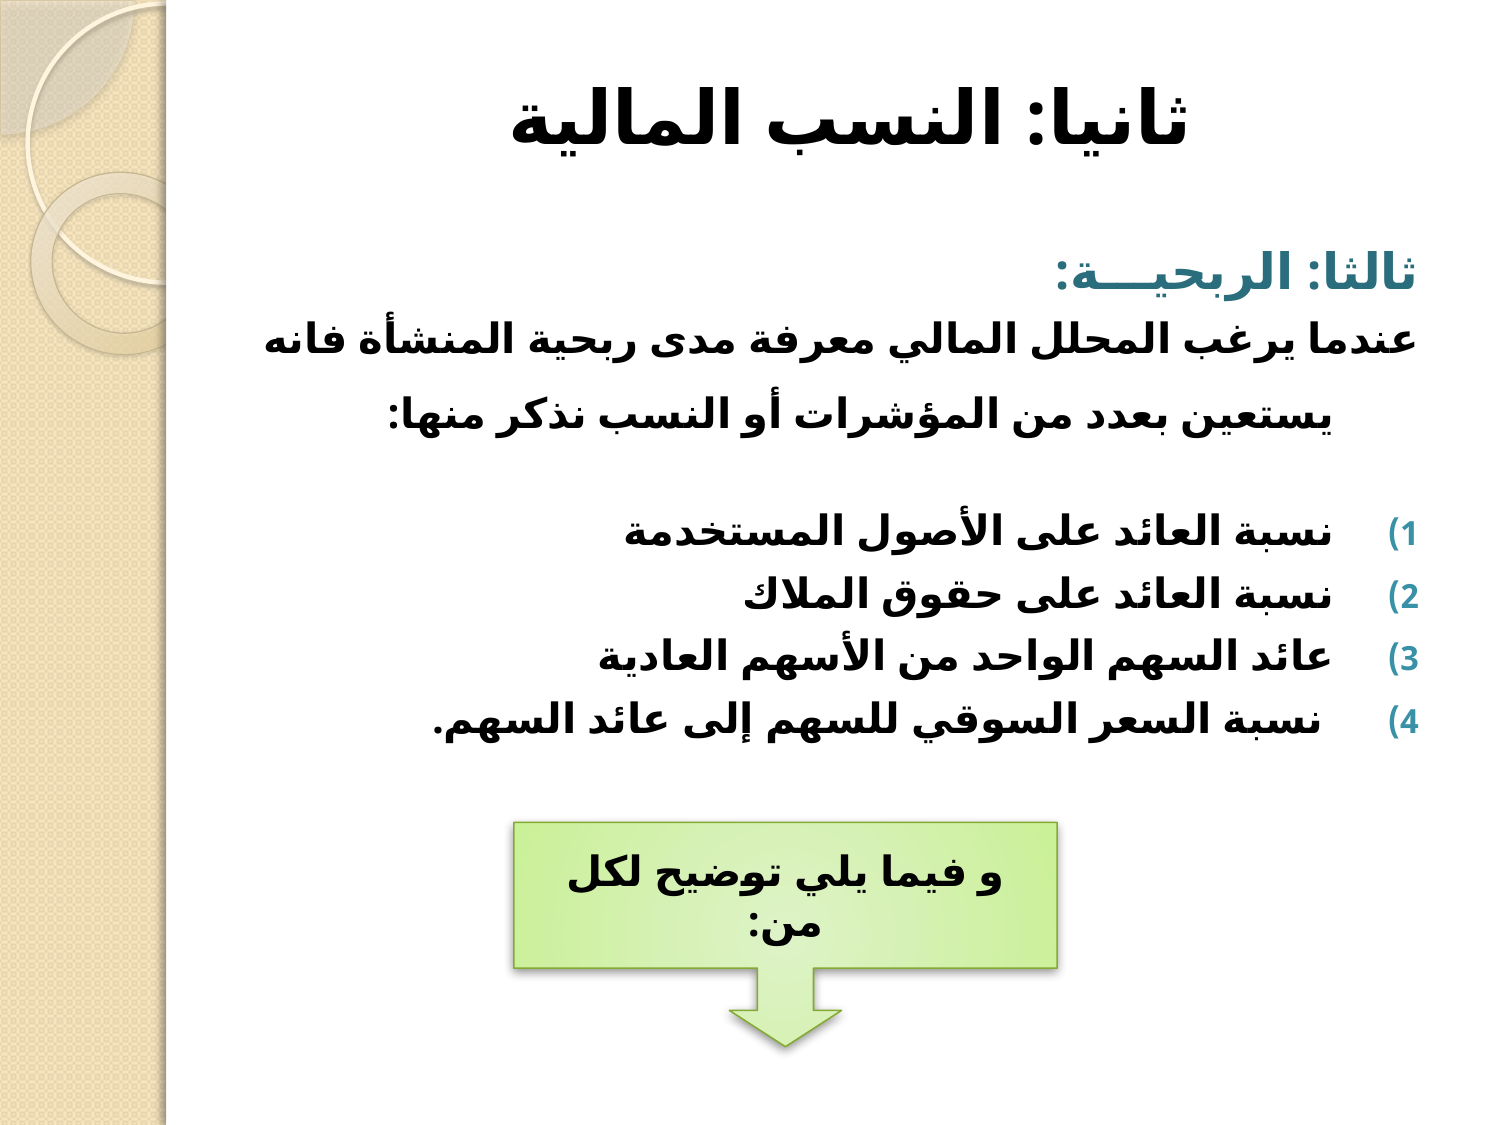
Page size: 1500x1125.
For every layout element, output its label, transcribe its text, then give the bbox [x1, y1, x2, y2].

title ثانيا: النسب المالية [235, 45, 1466, 185]
list ثالثا: الربحيـــة: عندما يرغب المحلل المالي معرفة مدى ربحية المنشأة فانه يستعين بعدد من المؤشرات أو النسب نذكر منها: نسبة العائد على الأصول المستخدمة نسبة العائد على حقوق الملاك عائد السهم الواحد من الأسهم العادية نسبة السعر السوقي للسهم إلى عائد السهم. [206, 231, 1447, 1024]
text_box و فيما يلي توضيح لكل من: [513, 821, 1058, 1048]
